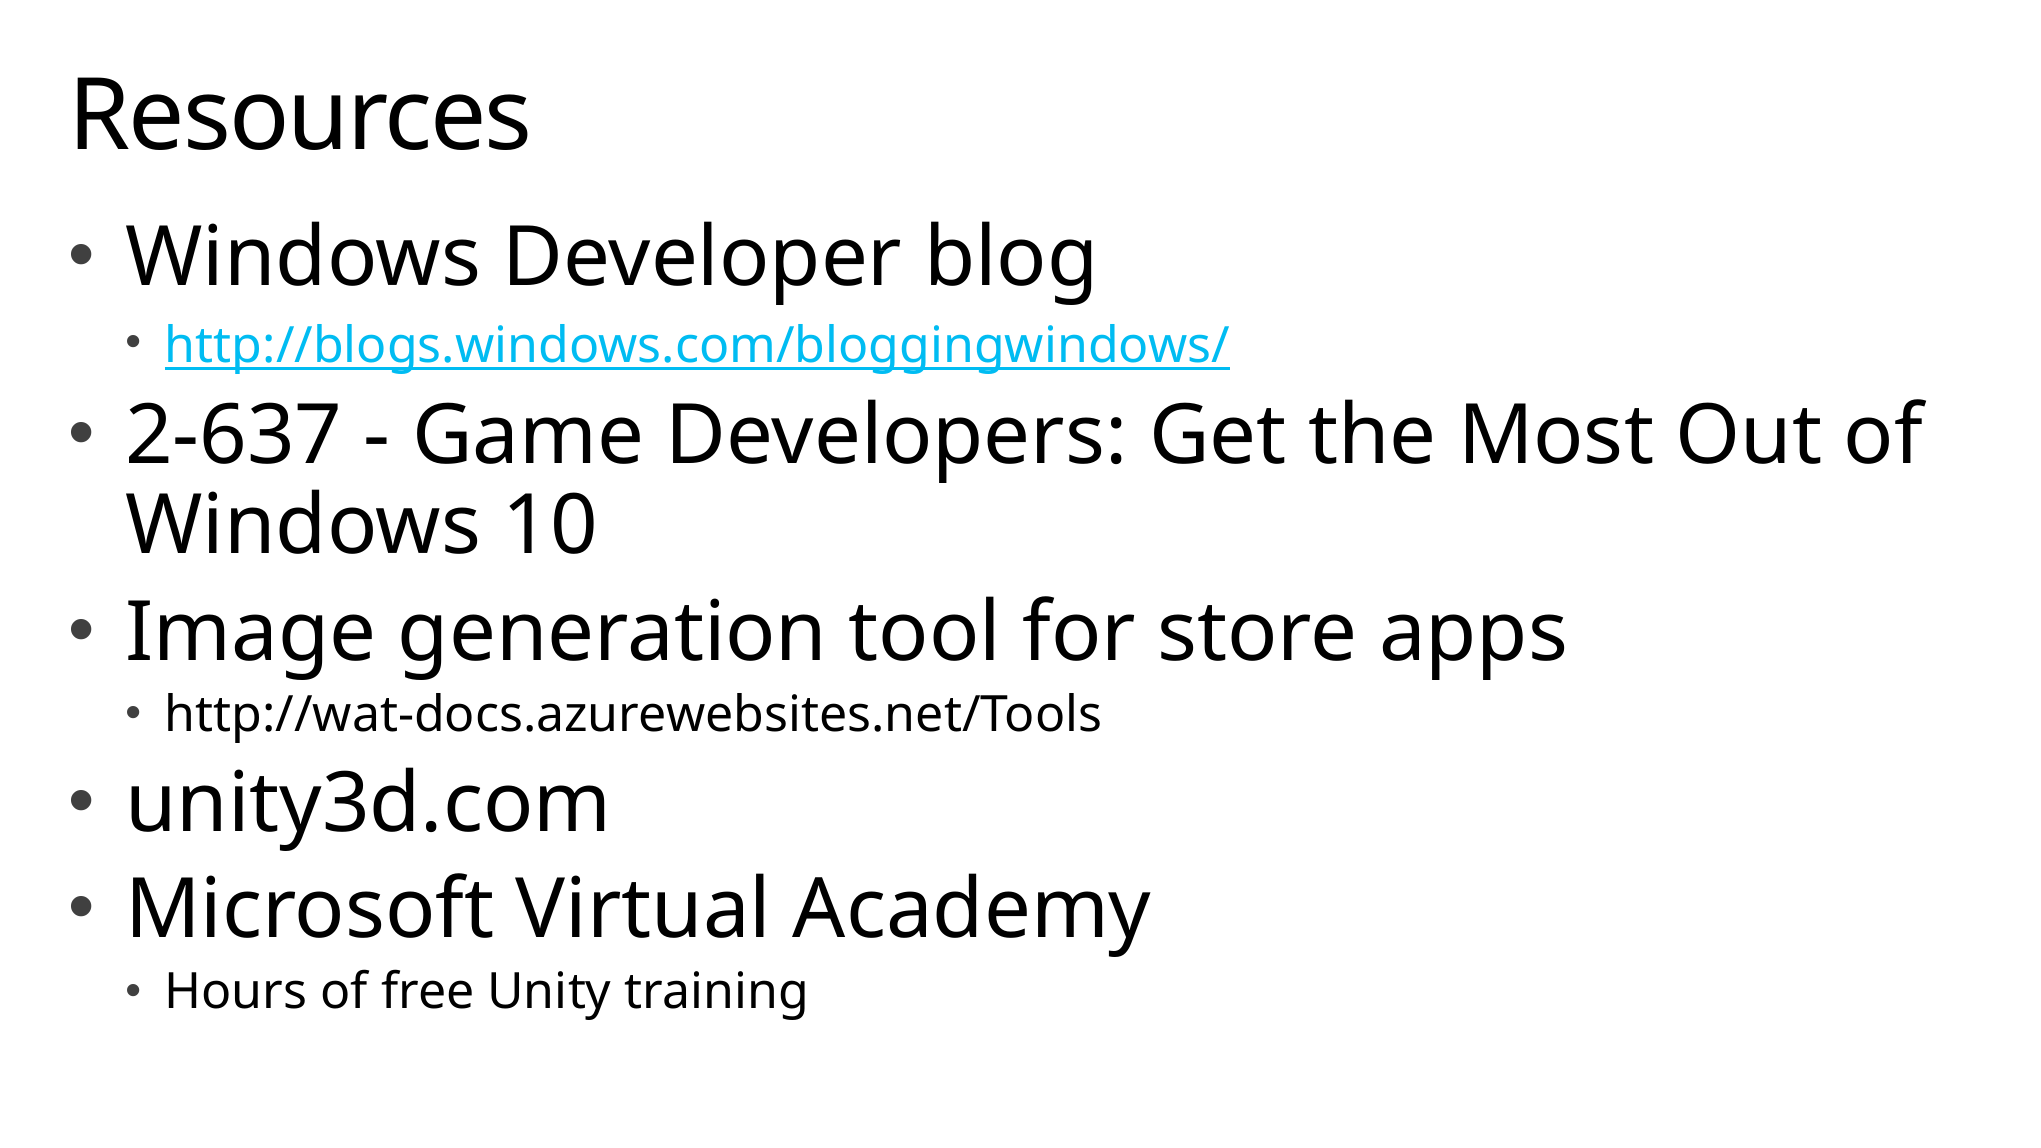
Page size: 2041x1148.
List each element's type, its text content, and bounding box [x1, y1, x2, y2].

list Windows Developer blog http://blogs.windows.com/bloggingwindows/ 2-637 - Game Developers: Get the Most Out of Windows 10 Image generation tool for store apps http://wat-docs.azurewebsites.net/Tools unity3d.com Microsoft Virtual Academy Hours of free Unity training [45, 199, 1996, 1056]
title Resources [45, 48, 1996, 199]
